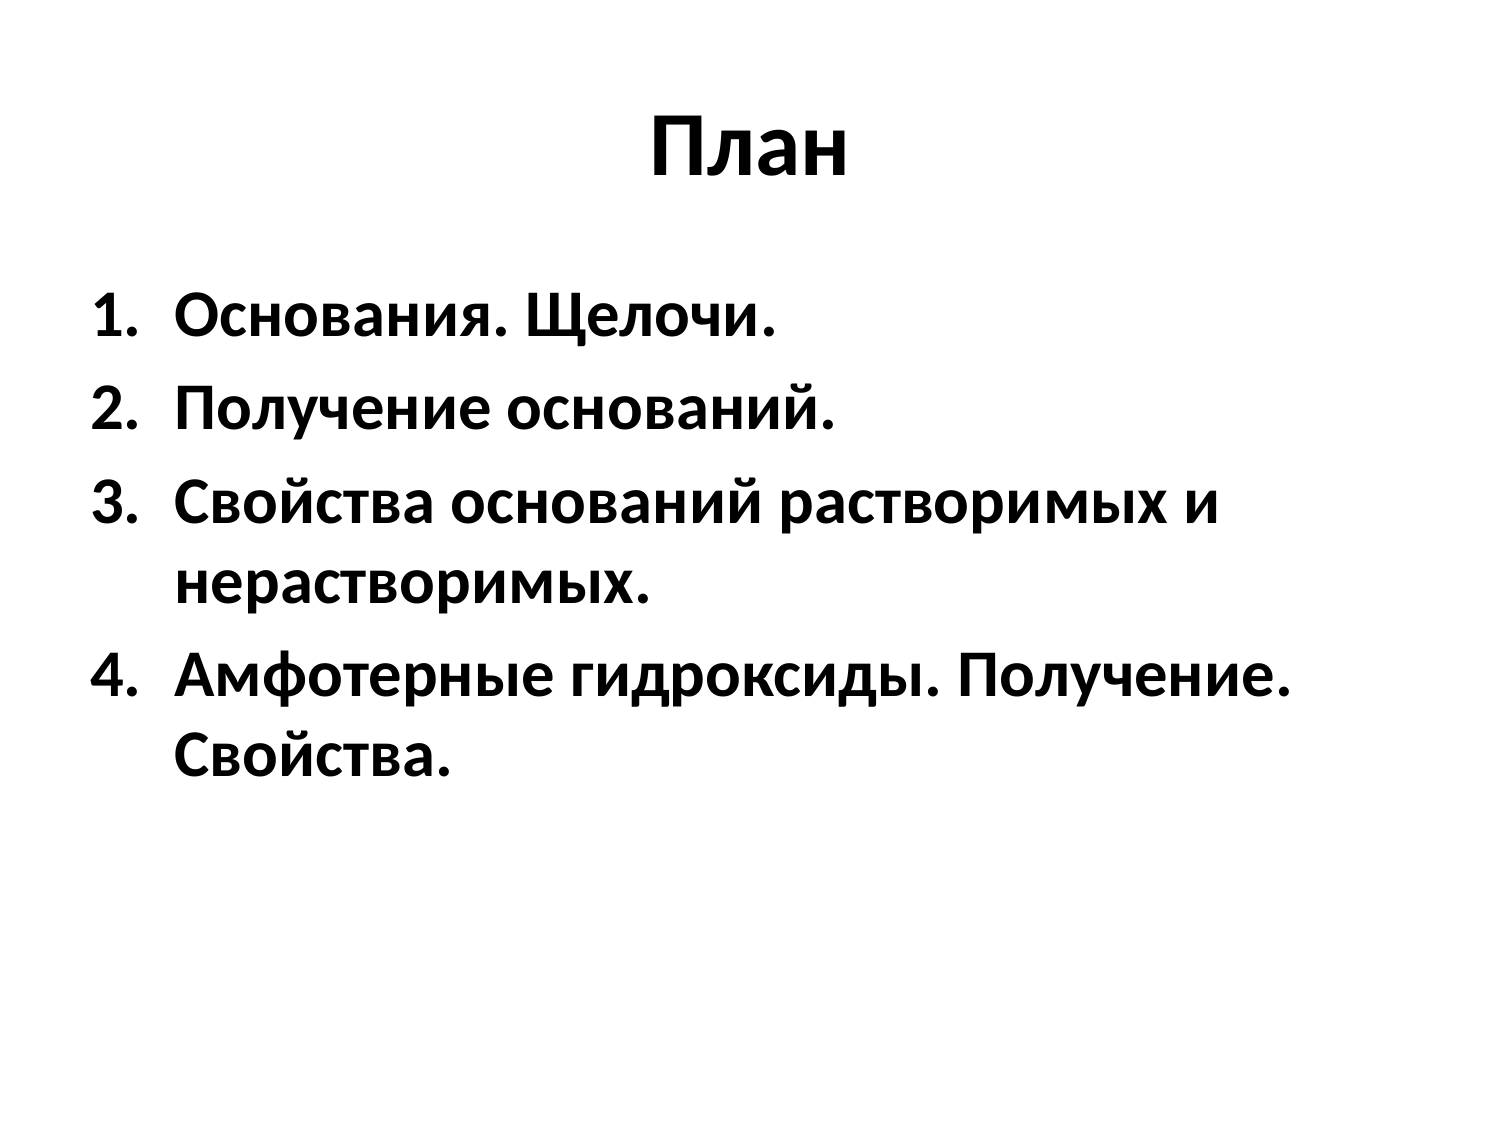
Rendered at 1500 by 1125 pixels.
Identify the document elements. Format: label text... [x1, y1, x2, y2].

list Основания. Щелочи. Получение оснований. Свойства оснований растворимых и нерастворимых. Амфотерные гидроксиды. Получение. Свойства. [75, 262, 1425, 1005]
title План [75, 45, 1425, 233]
